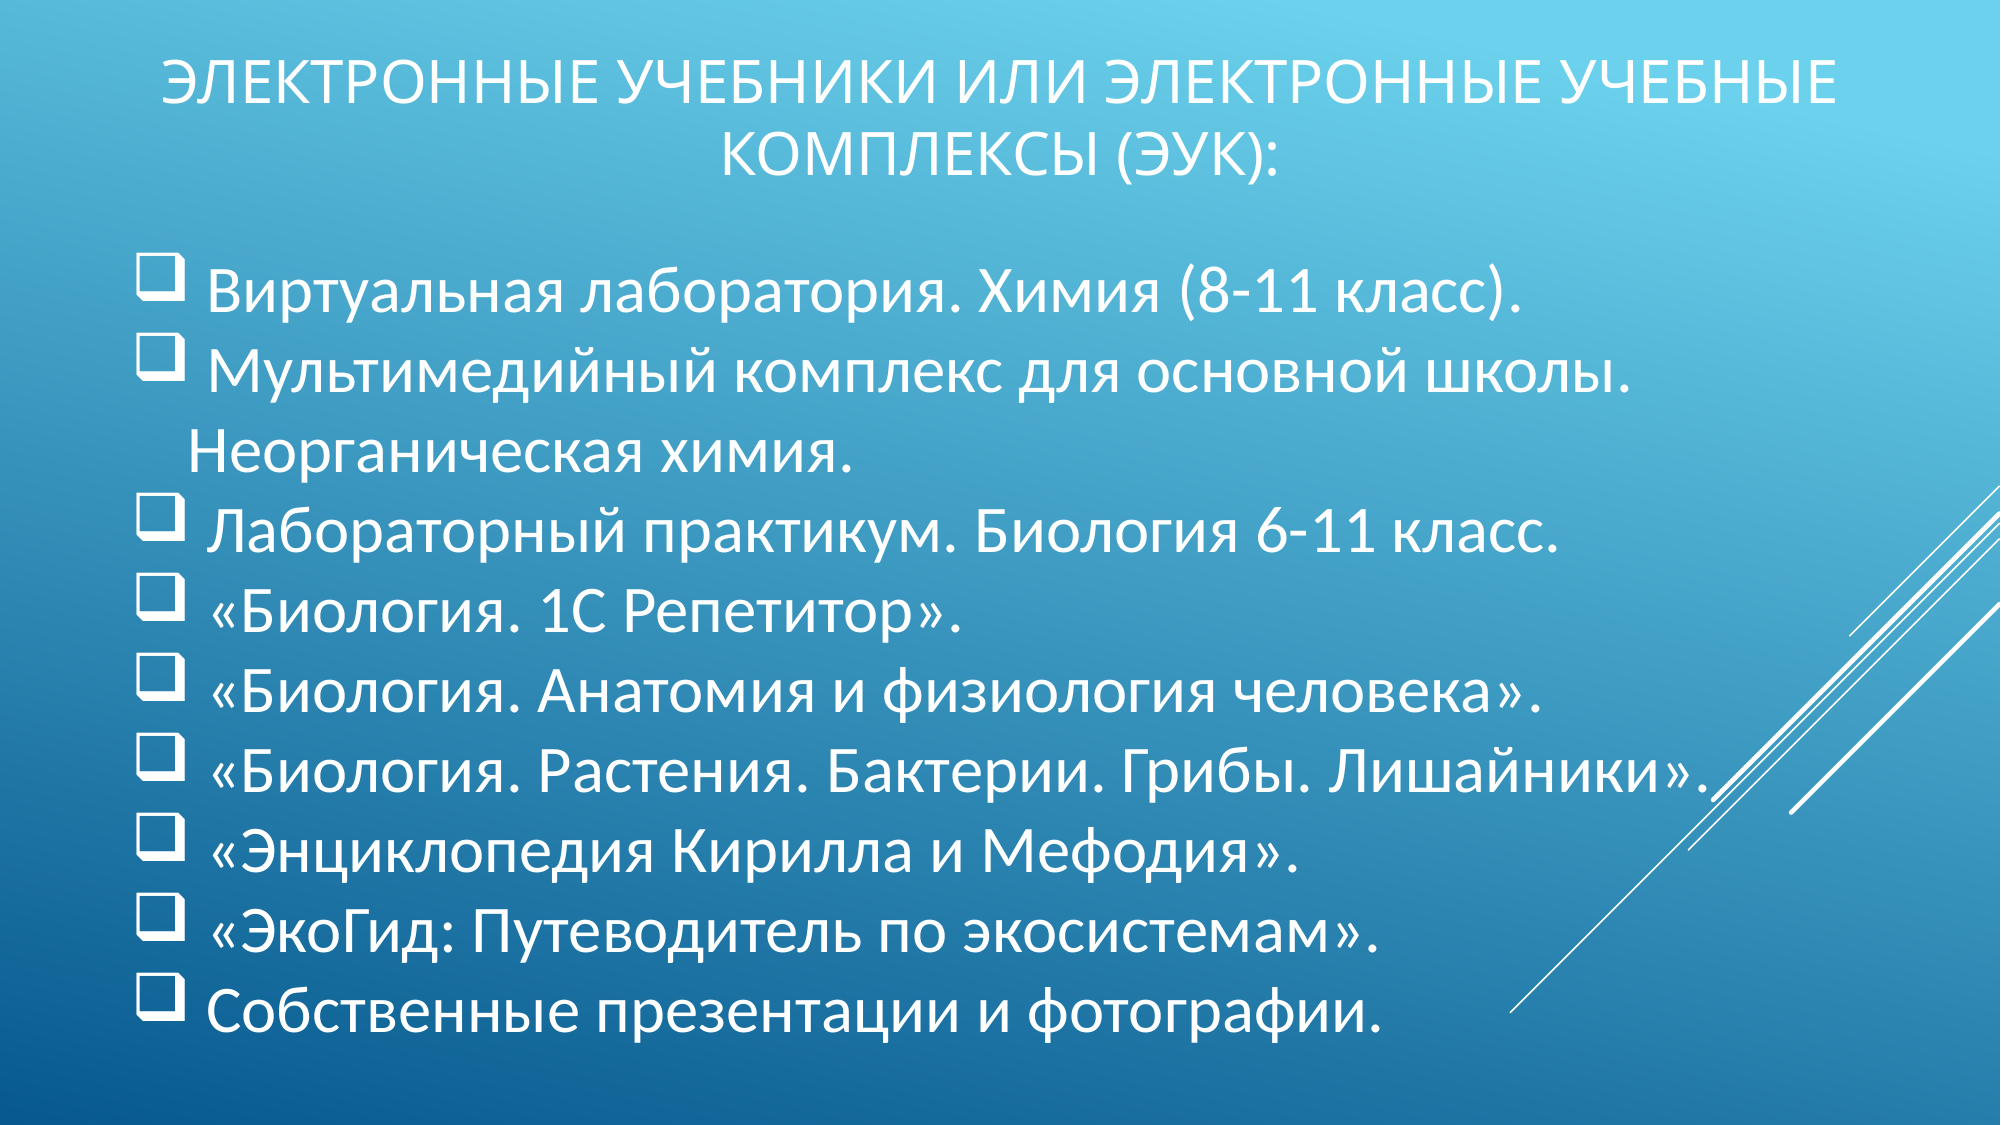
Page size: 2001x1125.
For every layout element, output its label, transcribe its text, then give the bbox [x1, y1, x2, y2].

text_box Виртуальная лаборатория. Химия (8-11 класс). Мультимедийный комплекс для основной школы. Неорганическая химия. Лабораторный практикум. Биология 6-11 класс. «Биология. 1С Репетитор». «Биология. Анатомия и физиология человека». «Биология. Растения. Бактерии. Грибы. Лишайники». «Энциклопедия Кирилла и Мефодия». «ЭкоГид: Путеводитель по экосистемам». Собственные презентации и фотографии. [116, 238, 1769, 1053]
title электронные учебники или электронные учебные комплексы (ЭУК): [42, 36, 1958, 196]
